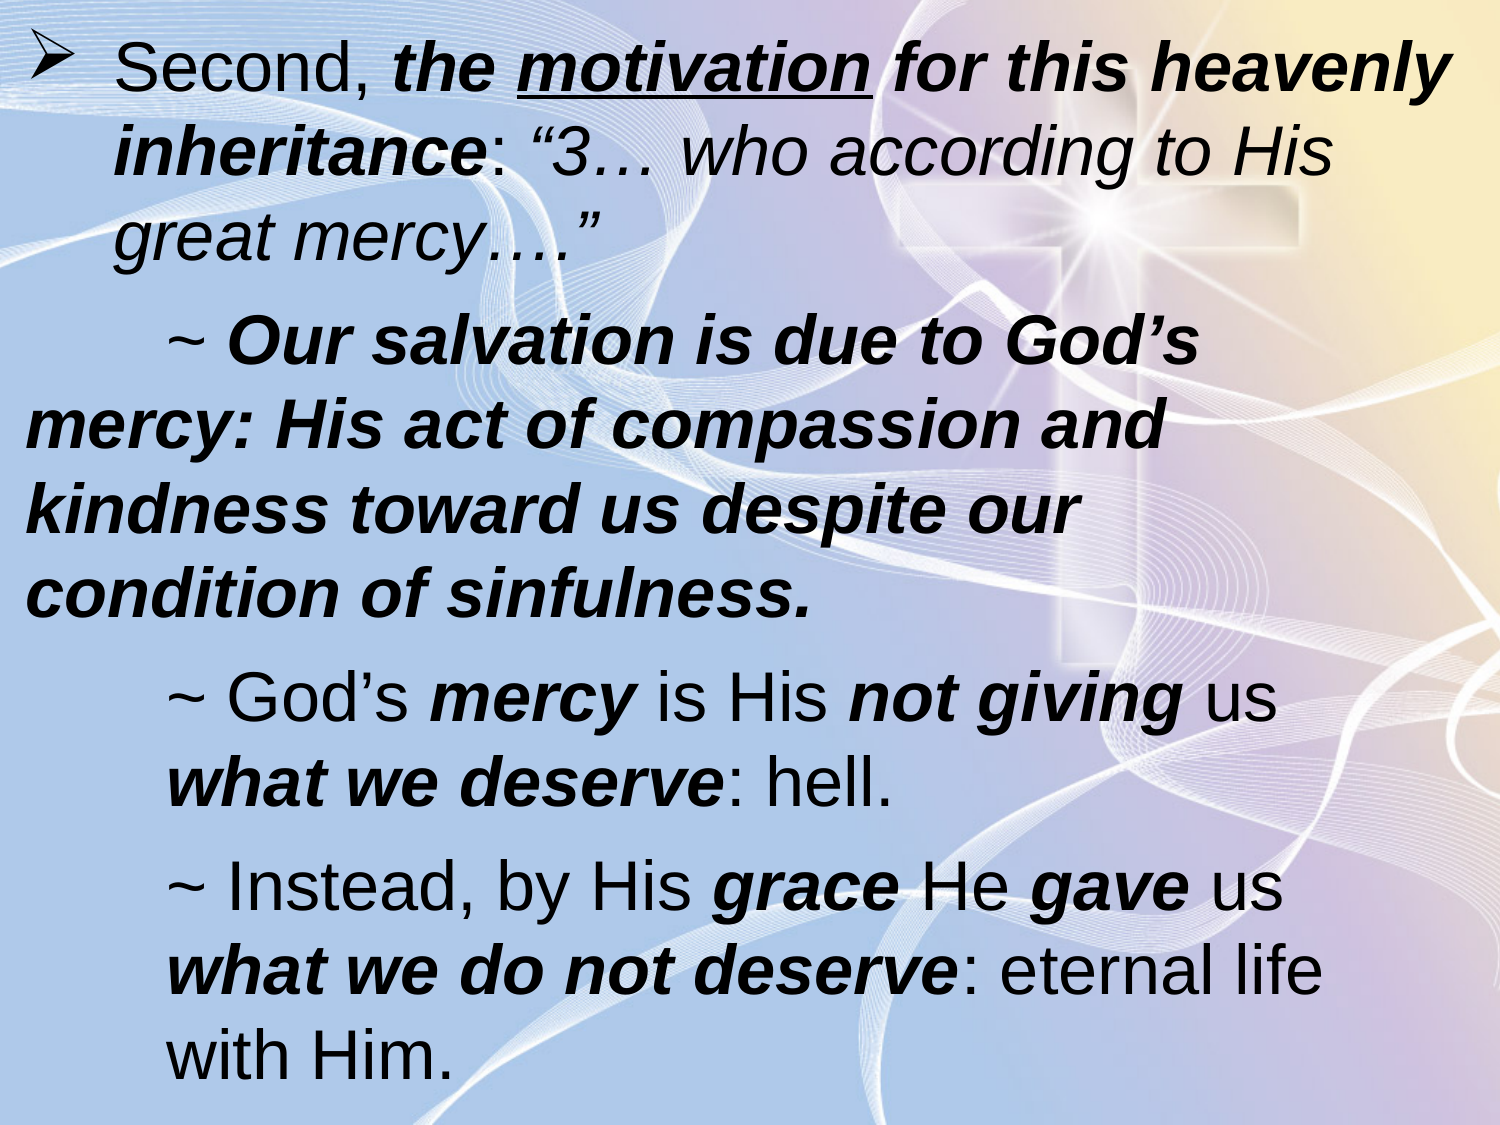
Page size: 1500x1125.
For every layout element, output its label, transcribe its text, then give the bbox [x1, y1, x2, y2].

picture [0, 0, 1500, 1125]
subtitle Second, the motivation for this heavenly inheritance: “3… who according to His great mercy….” ~ Our salvation is due to God’s mercy: His act of compassion and kindness toward us despite our condition of sinfulness. ~ God’s mercy is His not giving us what we deserve: hell. ~ Instead, by His grace He gave us what we do not deserve: eternal life with Him. [10, 13, 1484, 1109]
